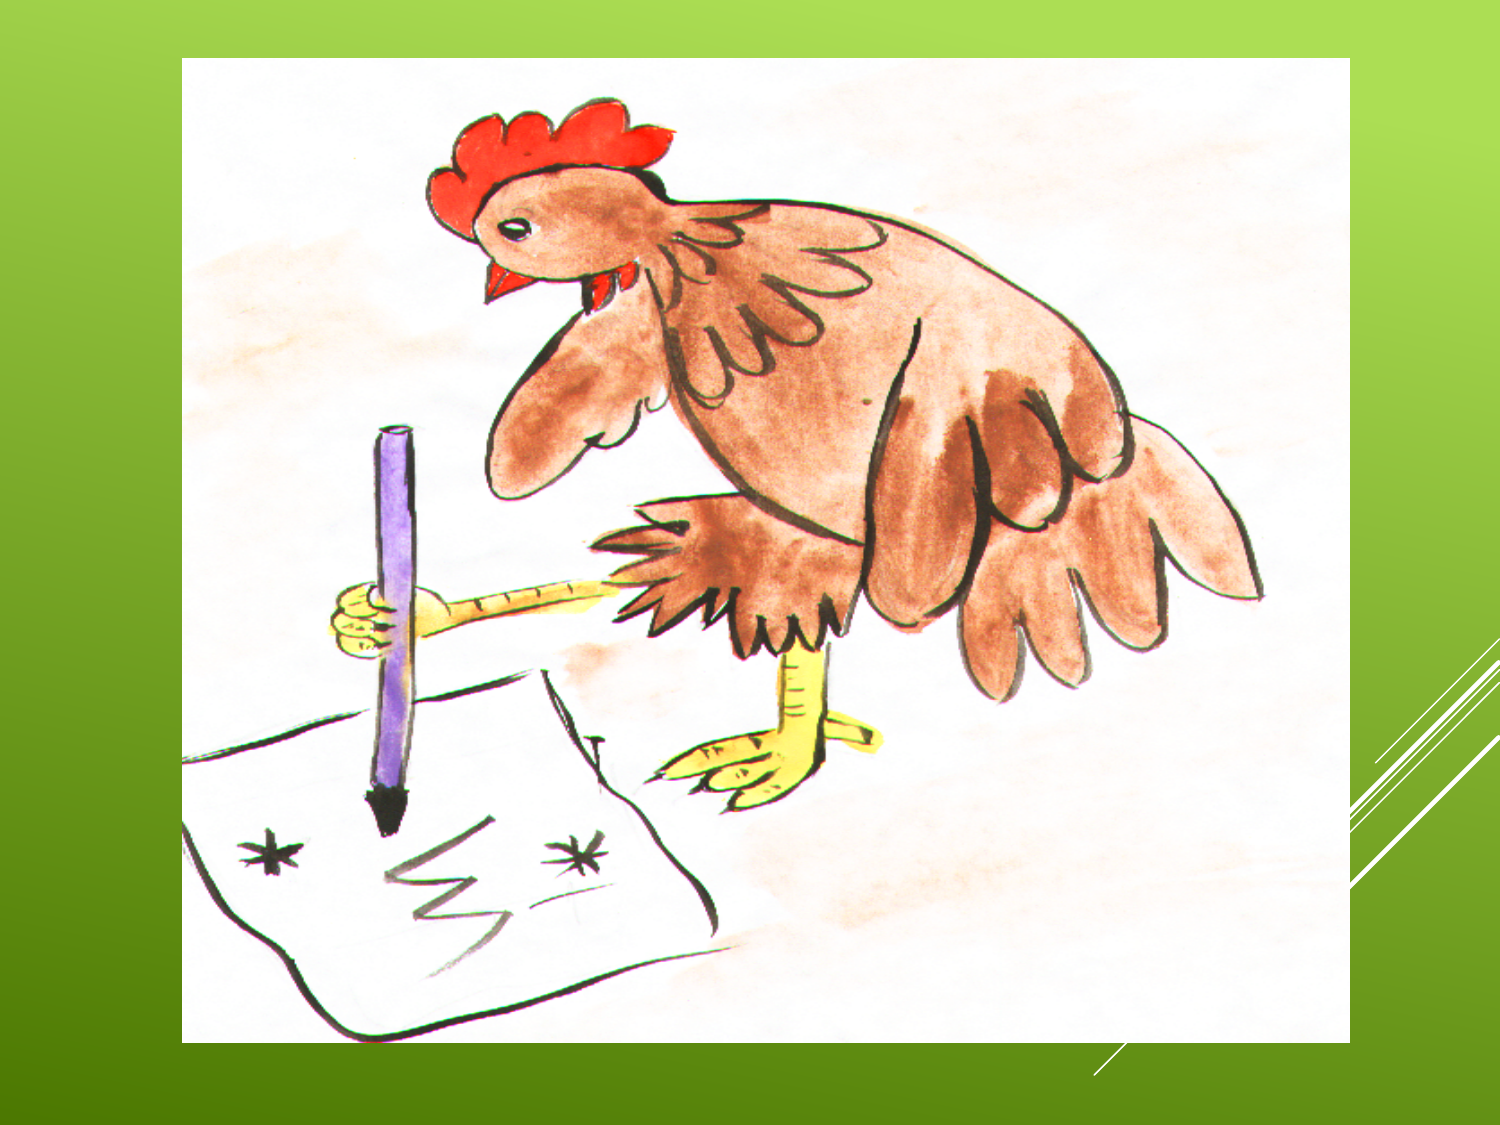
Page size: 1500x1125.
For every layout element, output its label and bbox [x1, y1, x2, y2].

picture [181, 58, 1351, 1043]
